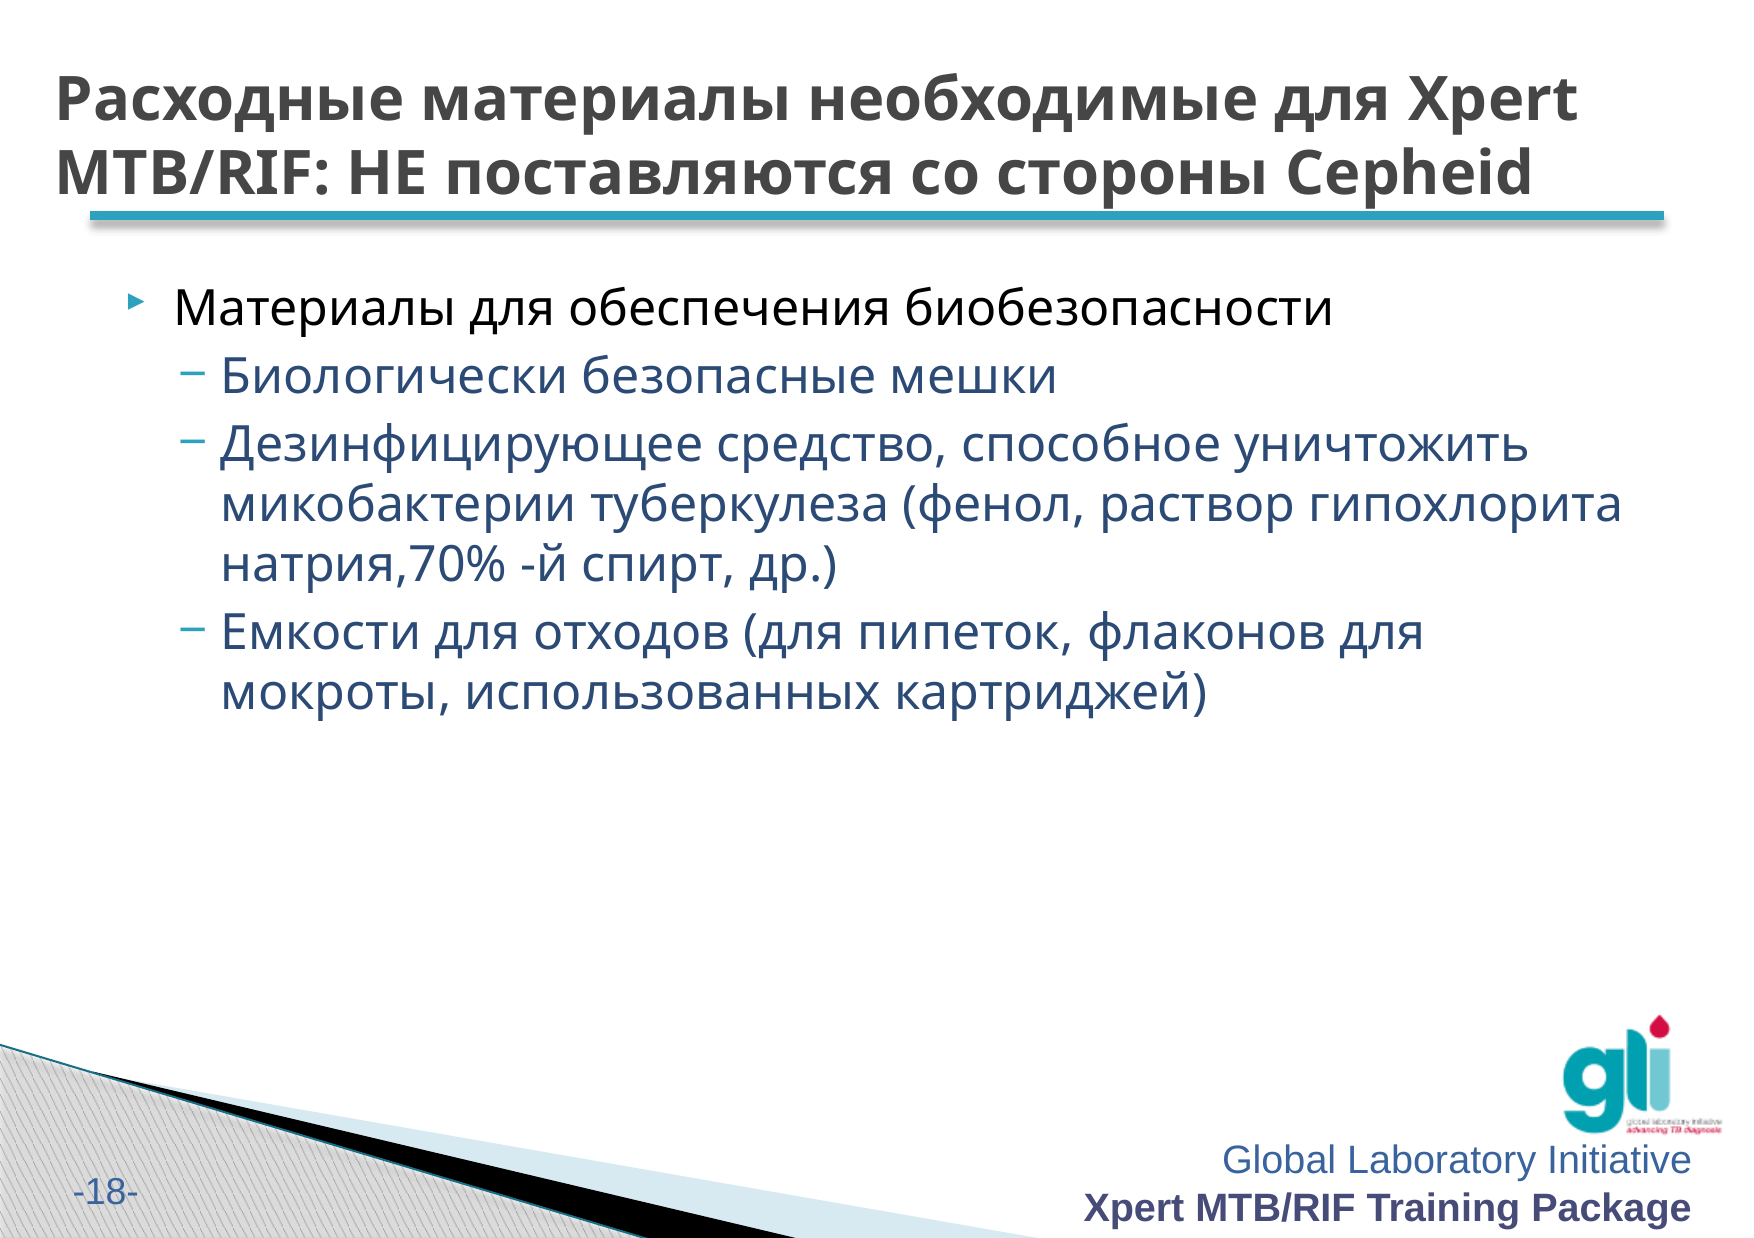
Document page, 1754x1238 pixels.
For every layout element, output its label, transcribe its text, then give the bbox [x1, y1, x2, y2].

list Материалы для обеспечения биобезопасности Биологически безопасные мешки Дезинфицирующее средство, способное уничтожить микобактерии туберкулеза (фенол, раствор гипохлорита натрия,70% -й спирт, др.) Емкости для отходов (для пипеток, флаконов для мокроты, использованных картриджей) [87, 267, 1666, 996]
title Расходные материалы необходимые для Xpert MTB/RIF: НЕ поставляются со стороны Cepheid [38, 49, 1754, 216]
picture [1553, 1011, 1727, 1139]
